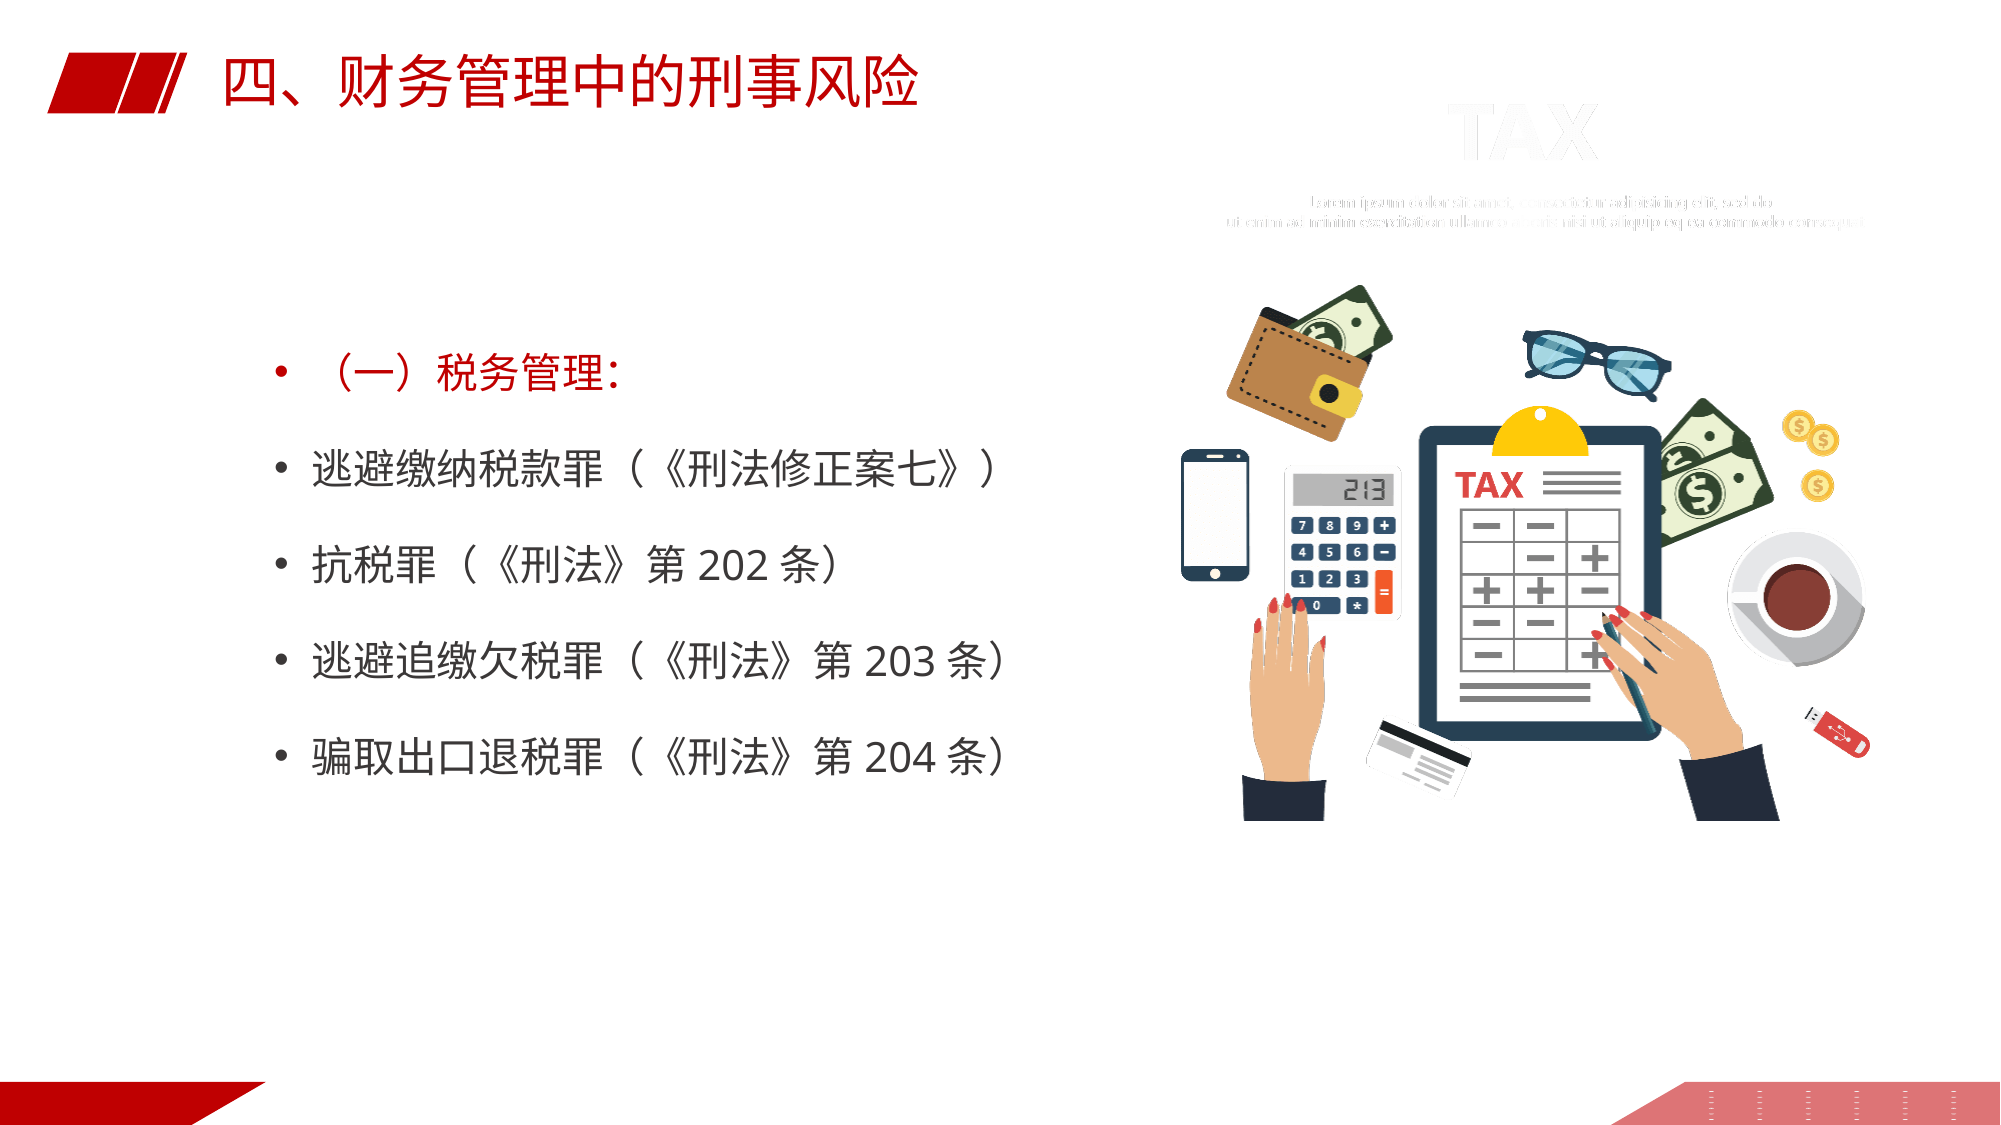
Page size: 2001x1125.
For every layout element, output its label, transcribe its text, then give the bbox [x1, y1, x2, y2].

text_box 四、财务管理中的刑事风险 [206, 51, 1050, 118]
picture [1181, 104, 1870, 821]
list （一）税务管理： 逃避缴纳税款罪（《刑法修正案七》） 抗税罪（《刑法》第202条） 逃避追缴欠税罪（《刑法》第203条） 骗取出口退税罪（《刑法》第204条） [259, 313, 1170, 810]
